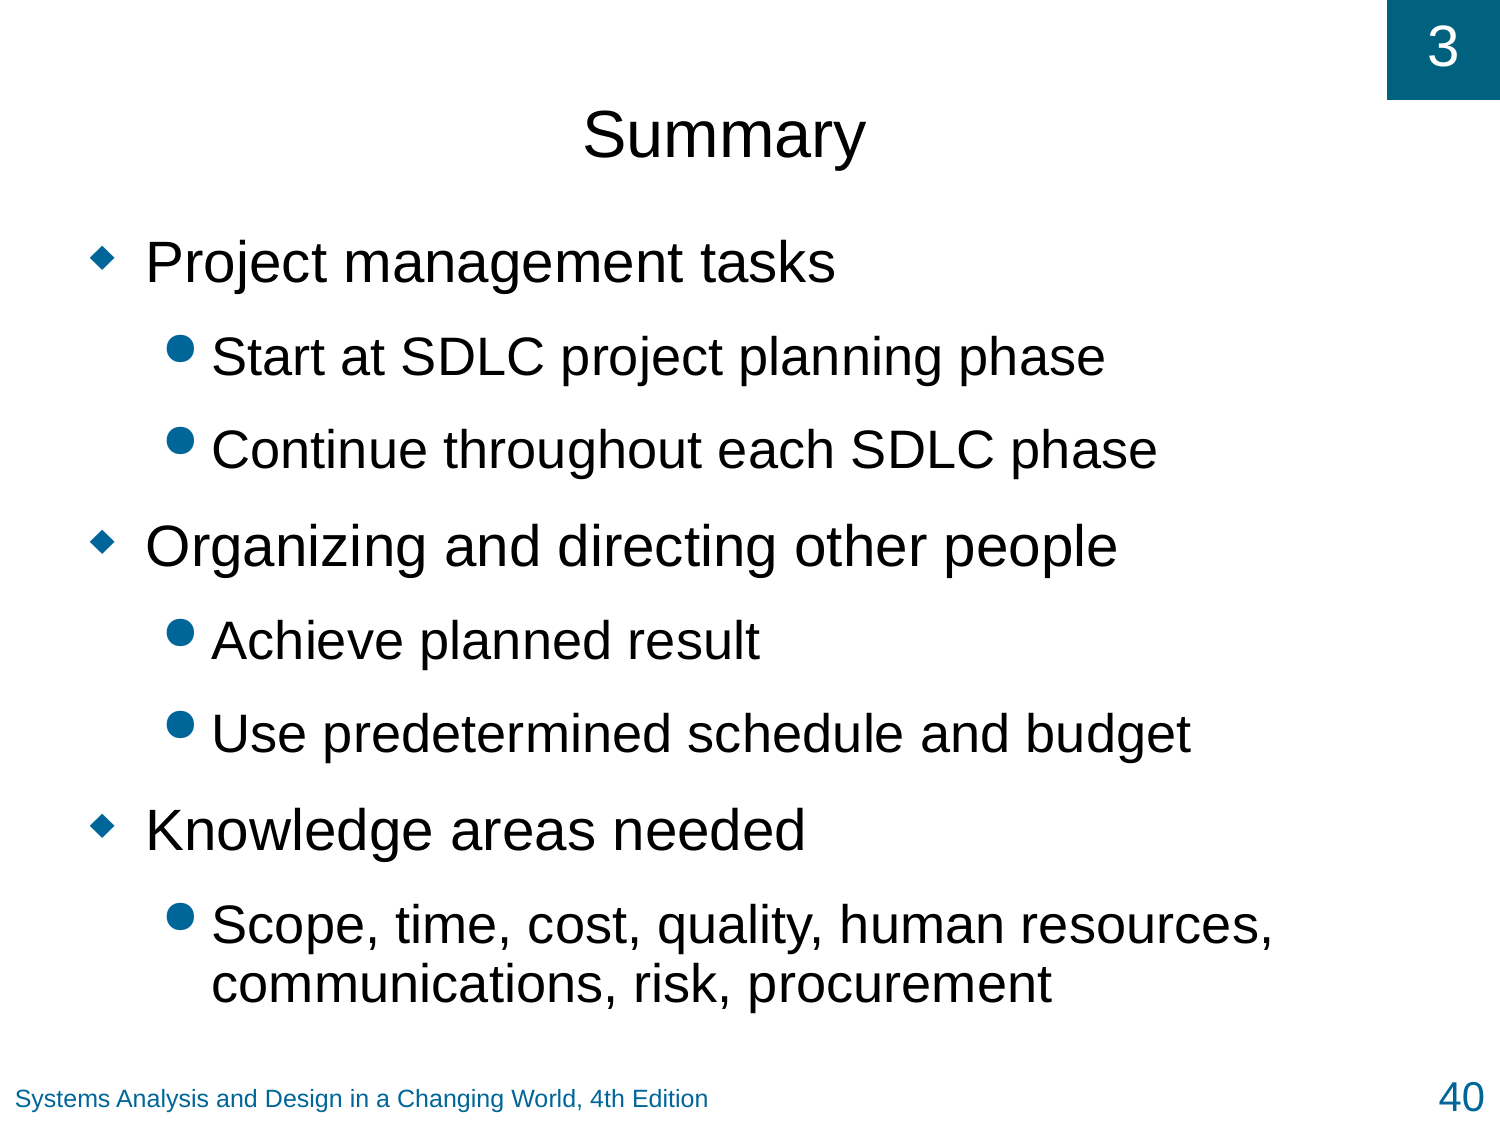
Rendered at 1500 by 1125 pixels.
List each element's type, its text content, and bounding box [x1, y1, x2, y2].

footer Systems Analysis and Design in a Changing World, 4th Edition [0, 1074, 1138, 1125]
slide_number 40 [1149, 1062, 1500, 1125]
list Project management tasks Start at SDLC project planning phase Continue throughout each SDLC phase Organizing and directing other people Achieve planned result Use predetermined schedule and budget Knowledge areas needed Scope, time, cost, quality, human resources, communications, risk, procurement [74, 224, 1451, 1038]
title Summary [74, 37, 1376, 224]
